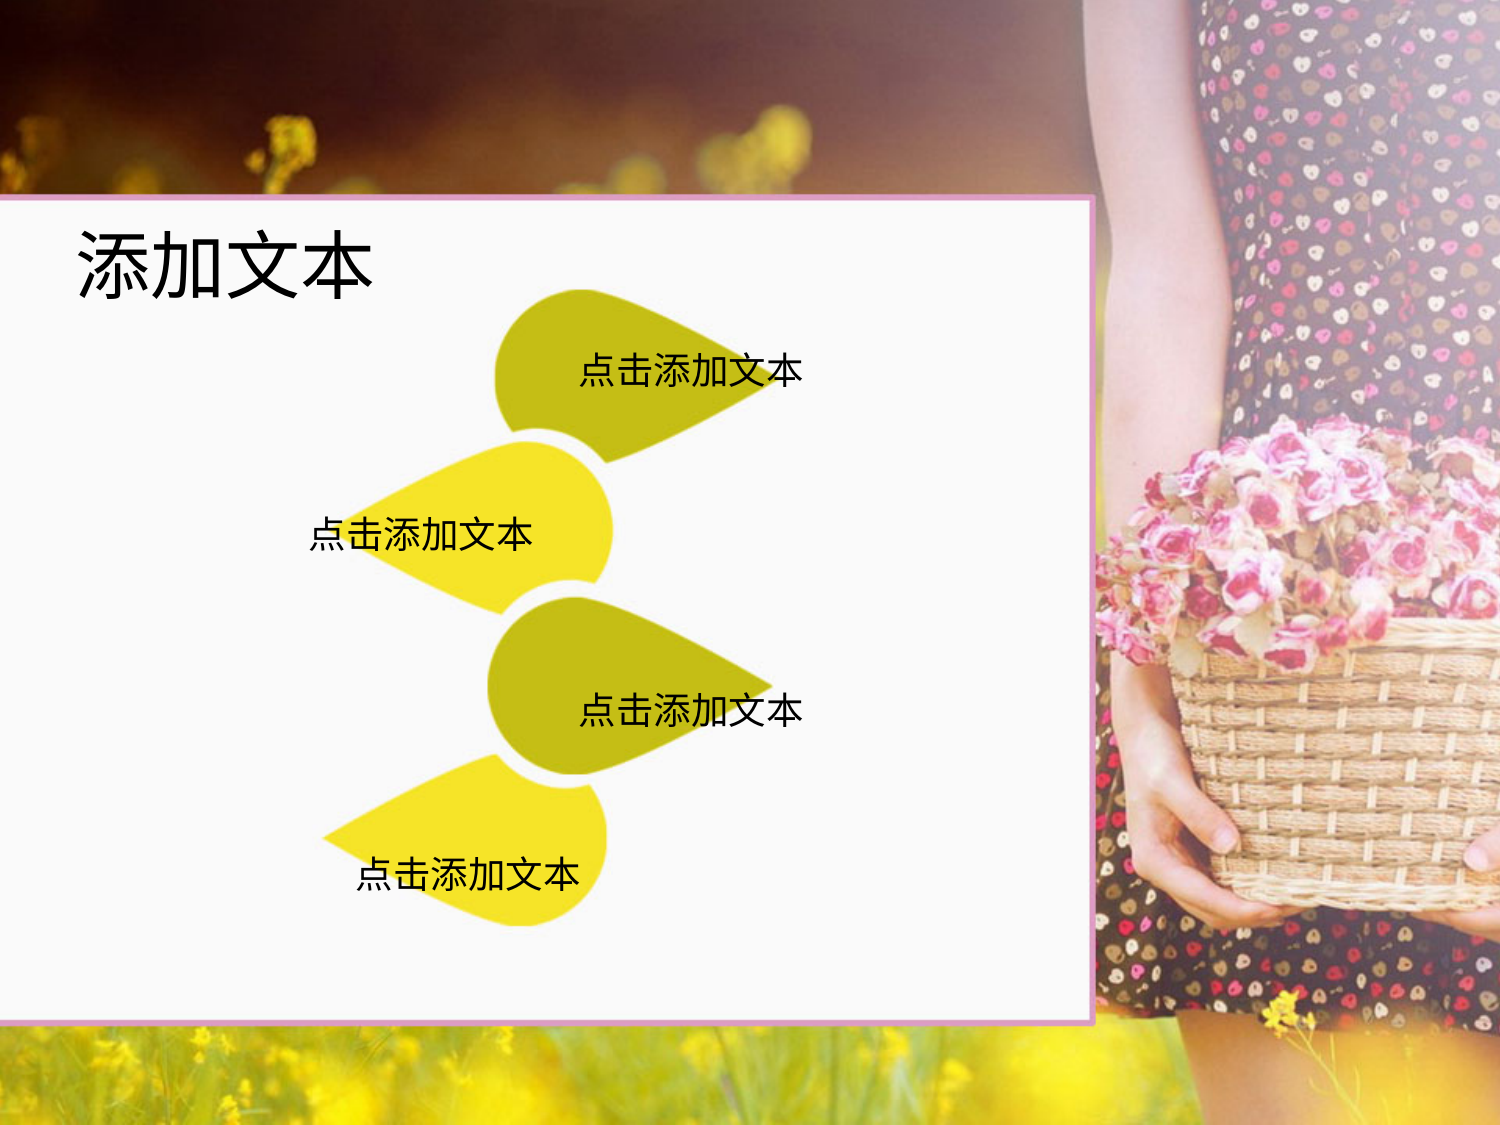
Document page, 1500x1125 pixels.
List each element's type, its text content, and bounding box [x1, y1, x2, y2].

text_box 点击添加文本 [563, 339, 819, 400]
text_box 添加文本 [60, 210, 391, 316]
text_box 点击添加文本 [341, 843, 596, 904]
text_box 点击添加文本 [563, 679, 819, 740]
text_box 点击添加文本 [294, 503, 549, 564]
picture [0, 0, 1500, 1125]
